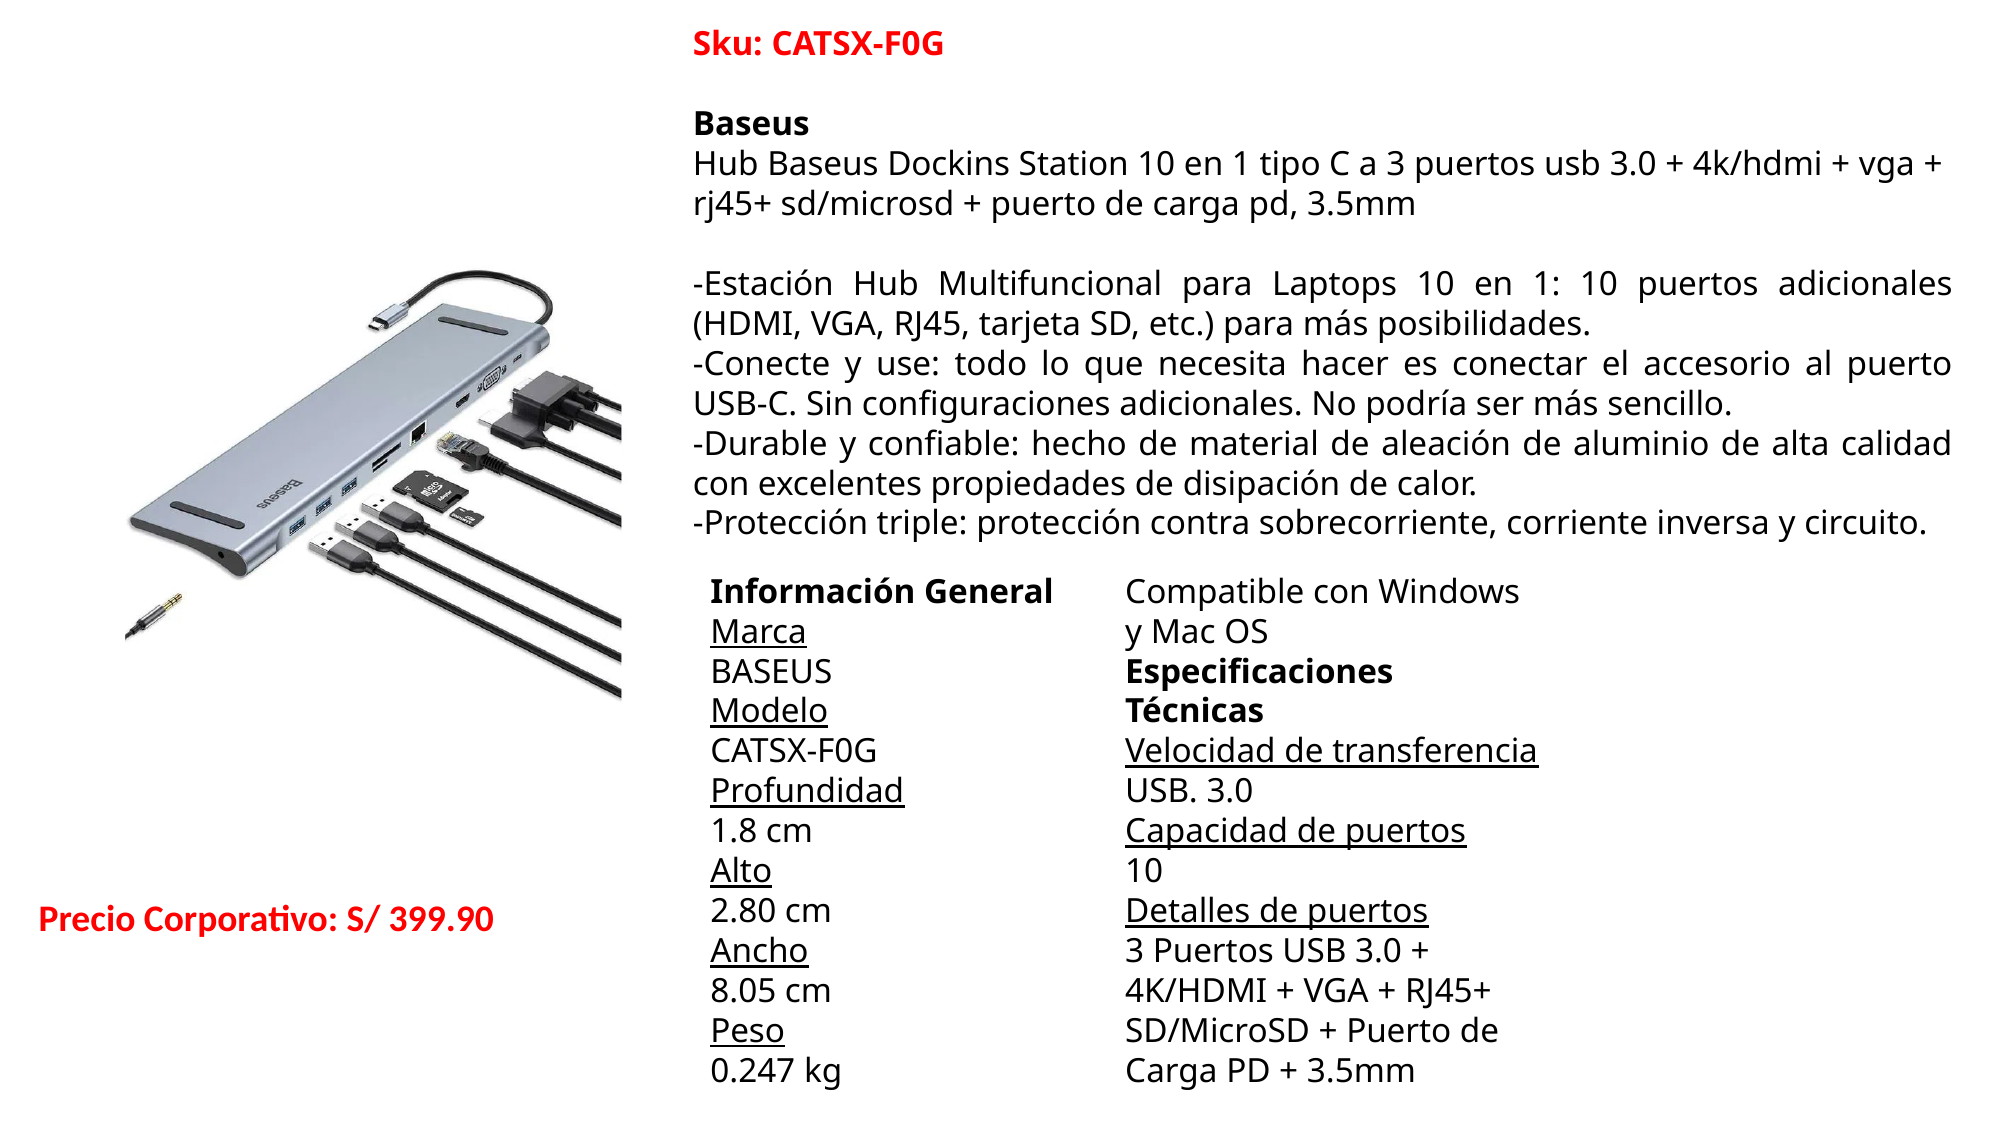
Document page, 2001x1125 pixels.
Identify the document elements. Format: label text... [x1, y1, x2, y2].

text_box Información General Marca BASEUS Modelo CATSX-F0G Profundidad 1.8 cm Alto 2.80 cm Ancho 8.05 cm Peso 0.247 kg Información adicional Compatible con Windows y Mac OS Especificaciones Técnicas Velocidad de transferencia USB. 3.0 Capacidad de puertos 10 Detalles de puertos 3 Puertos USB 3.0 + 4K/HDMI + VGA + RJ45+ SD/MicroSD + Puerto de Carga PD + 3.5mm [695, 562, 1970, 1125]
text_box Sku: CATSX-F0G Baseus Hub Baseus Dockins Station 10 en 1 tipo C a 3 puertos usb 3.0 + 4k/hdmi + vga + rj45+ sd/microsd + puerto de carga pd, 3.5mm -Estación Hub Multifuncional para Laptops 10 en 1: 10 puertos adicionales (HDMI, VGA, RJ45, tarjeta SD, etc.) para más posibilidades. -Conecte y use: todo lo que necesita hacer es conectar el accesorio al puerto USB-C. Sin configuraciones adicionales. No podría ser más sencillo. -Durable y confiable: hecho de material de aleación de aluminio de alta calidad con excelentes propiedades de disipación de calor. -Protección triple: protección contra sobrecorriente, corriente inversa y circuito. [678, 15, 1970, 594]
picture [91, 203, 655, 767]
text_box Precio Corporativo: S/ 399.90 [23, 886, 679, 992]
